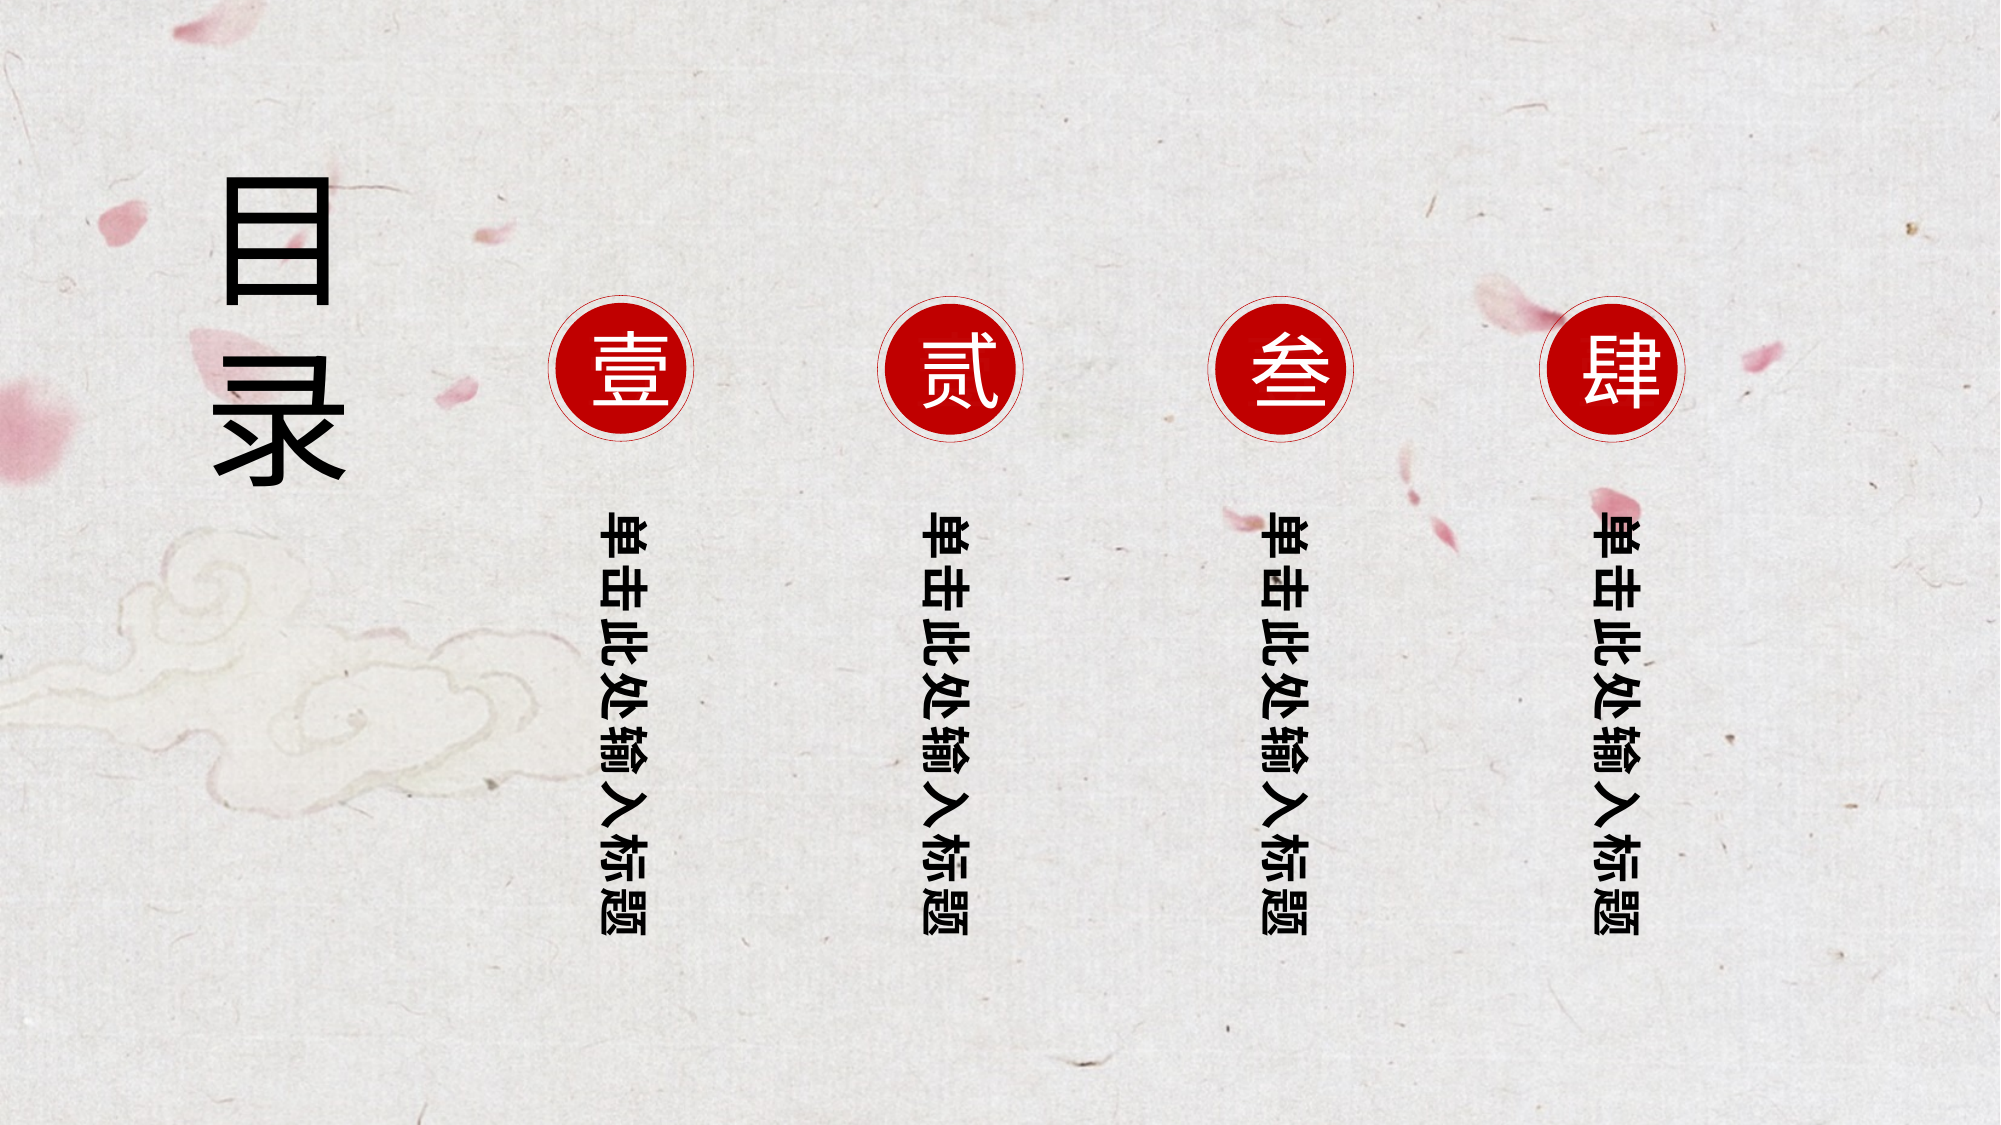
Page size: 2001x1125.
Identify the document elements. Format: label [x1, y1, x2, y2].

picture [0, 0, 2000, 1125]
text_box [547, 295, 1686, 1068]
